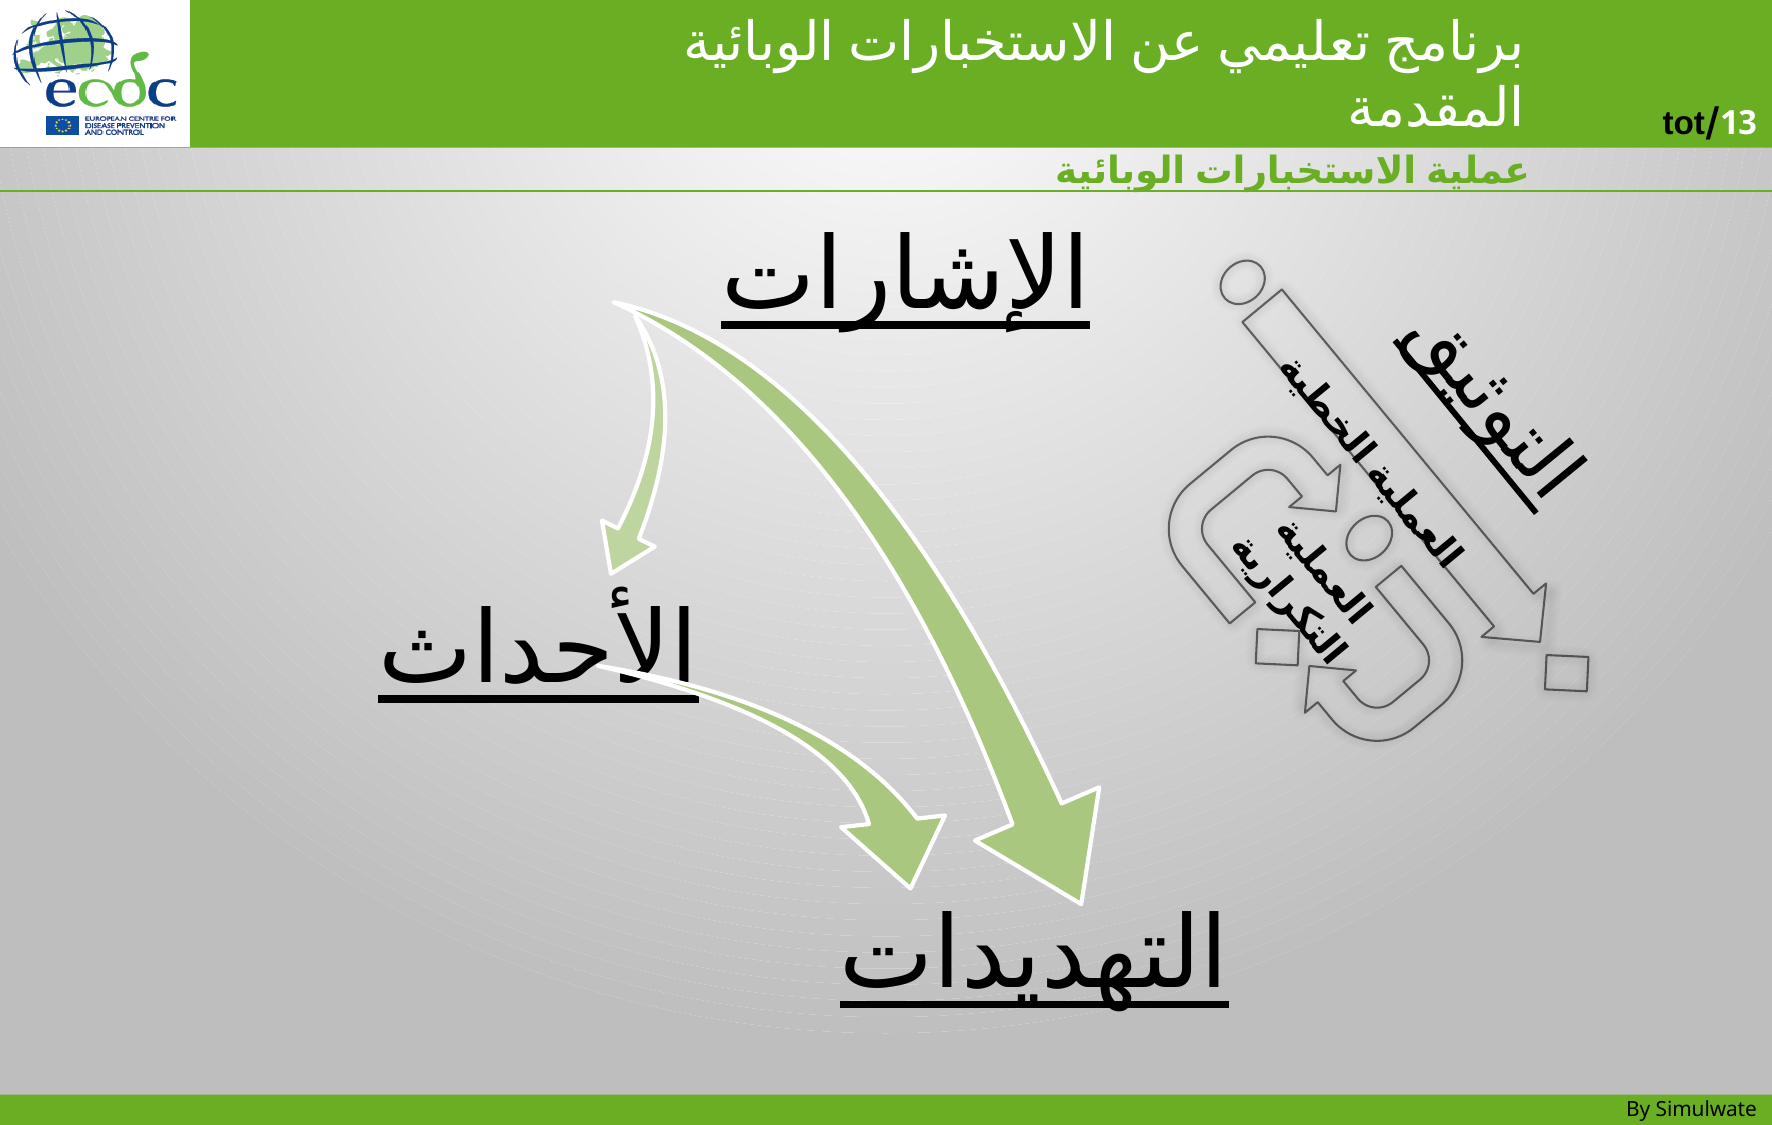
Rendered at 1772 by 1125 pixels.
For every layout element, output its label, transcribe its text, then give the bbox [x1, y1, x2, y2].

text_box عملية الاستخبارات الوبائية [118, 144, 1264, 200]
text_box التوثيق [1472, 293, 1768, 719]
text_box عملية الاستخبارات الوبائية [1351, 144, 1545, 200]
picture [0, 0, 190, 147]
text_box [1197, 263, 1468, 809]
text_box التوثيق [1223, 85, 1447, 262]
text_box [242, 208, 1300, 1023]
